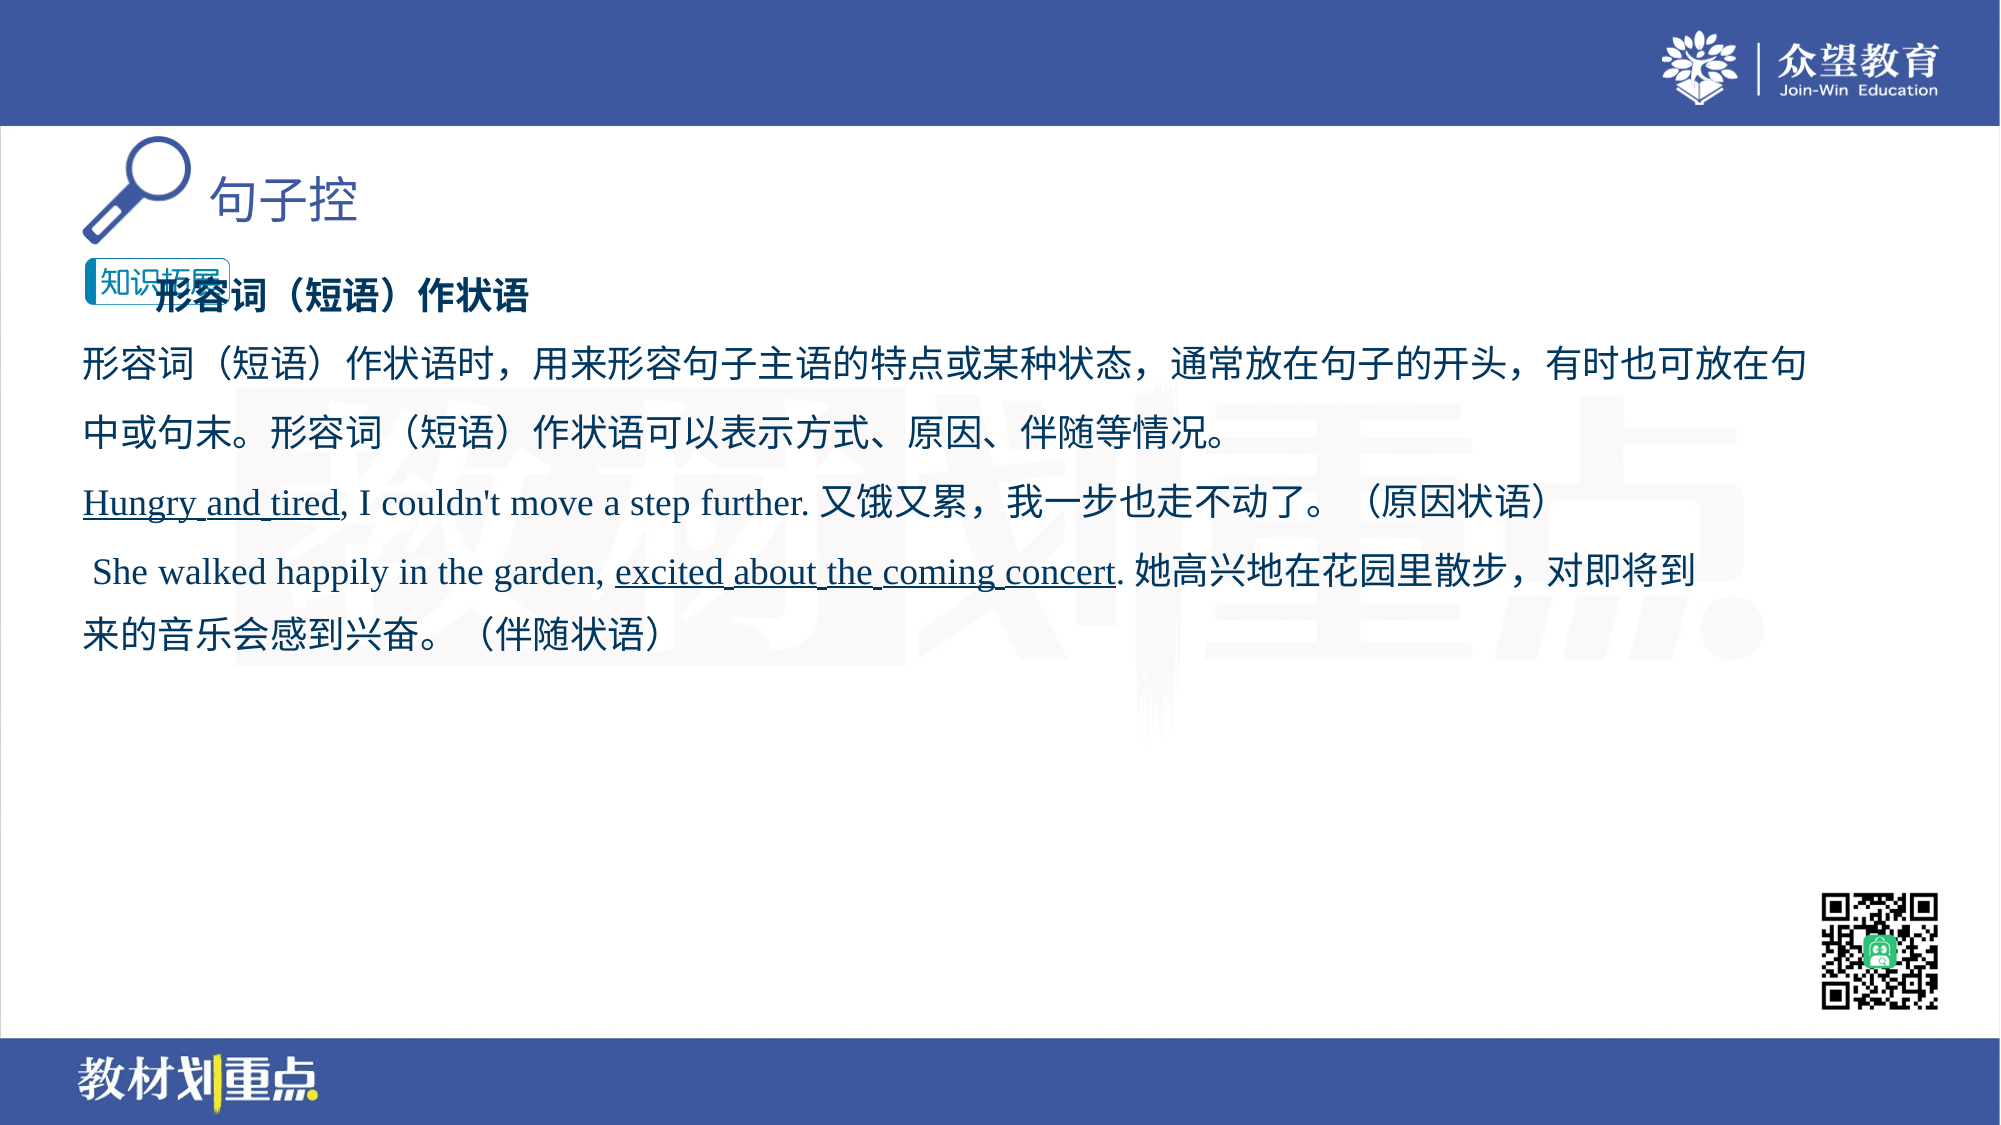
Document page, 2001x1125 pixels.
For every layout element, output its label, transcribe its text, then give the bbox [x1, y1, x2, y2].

picture [0, 0, 2000, 1125]
text_box 形容词（短语）作状语 形容词（短语）作状语时，用来形容句子主语的特点或某种状态，通常放在句子的开头，有时也可放在句 中或句末。形容词（短语）作状语可以表示方式、原因、伴随等情况。 Hungry and tired, I couldn't move a step further.又饿又累，我一步也走不动了。（原因状语） She walked happily in the garden, excited about the coming concert.她高兴地在花园里散步，对即将到 来的音乐会感到兴奋。（伴随状语） [82, 247, 1817, 650]
